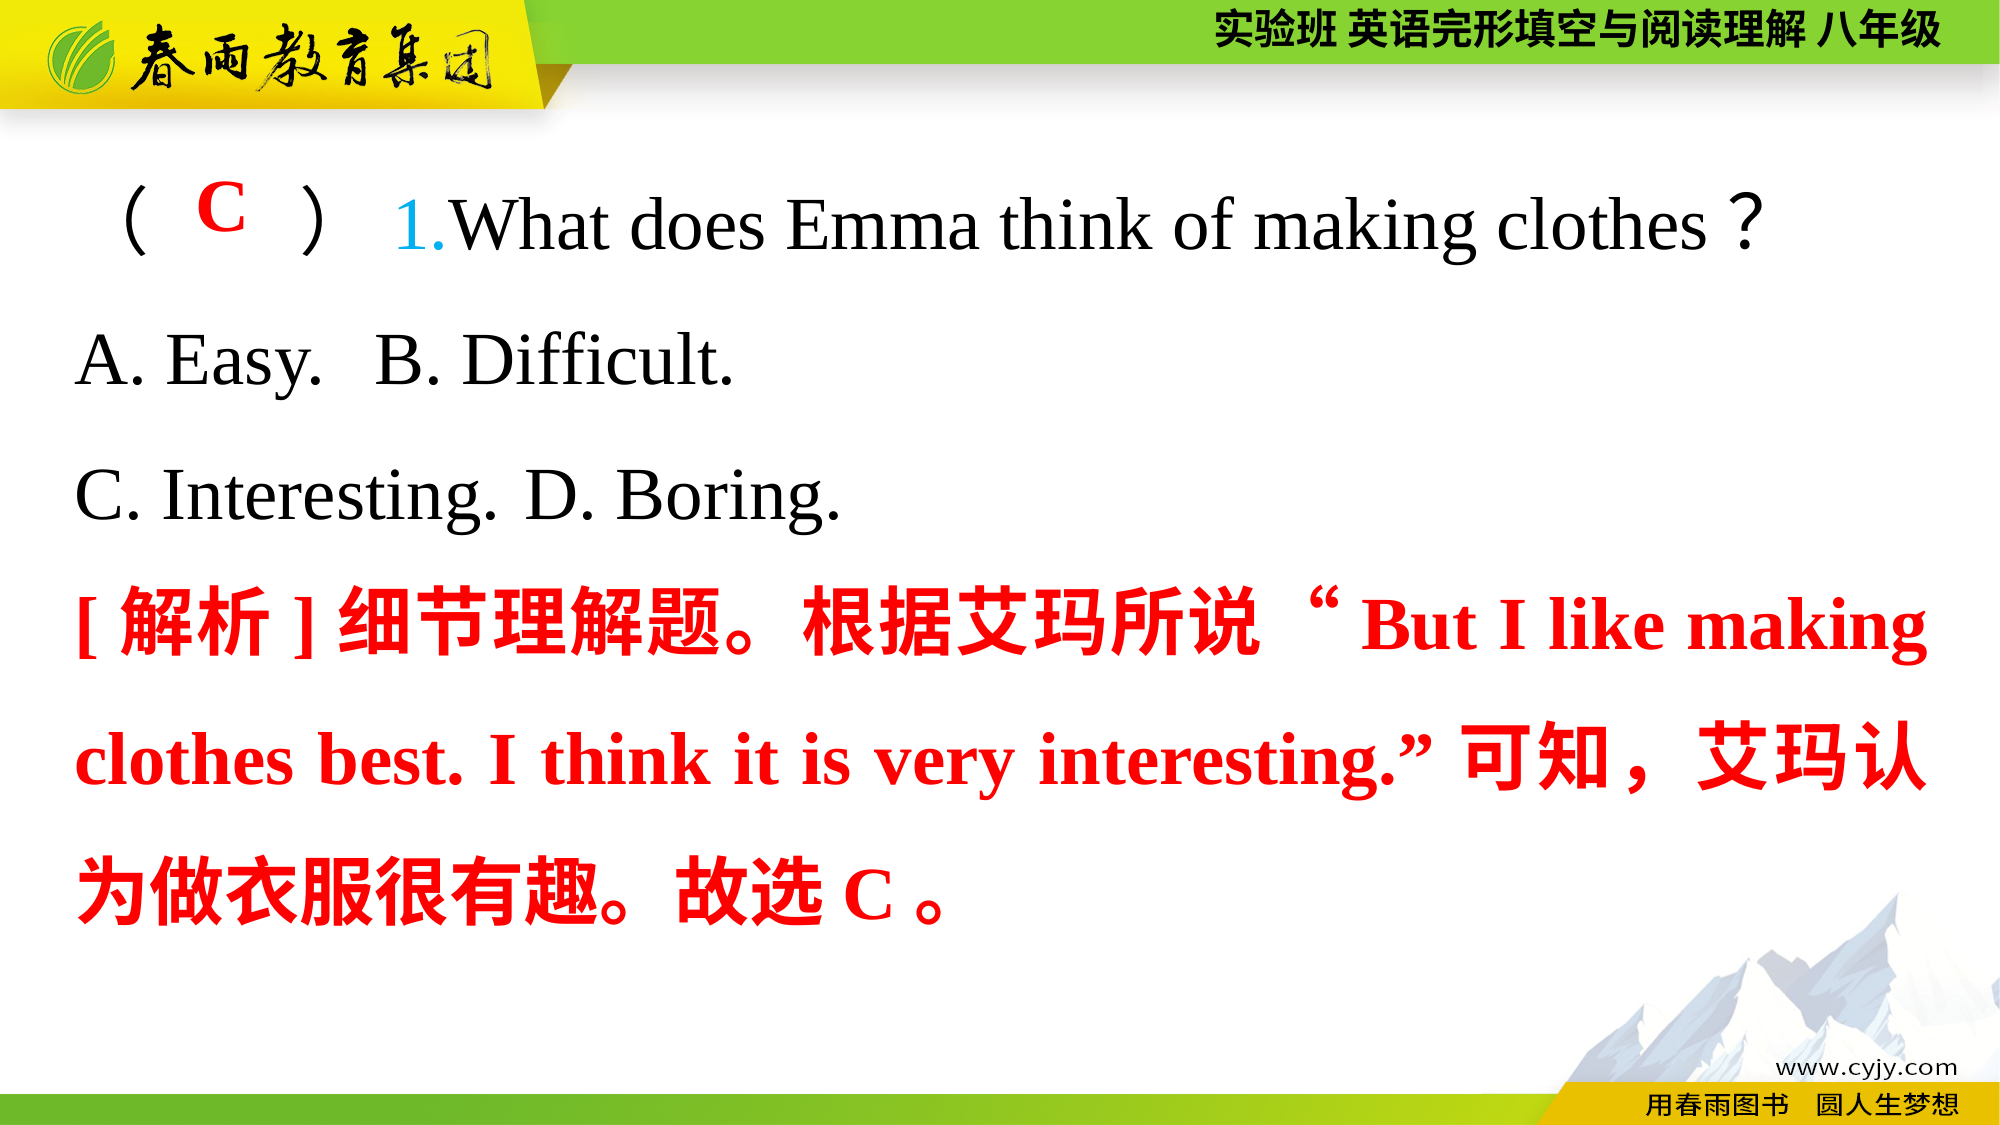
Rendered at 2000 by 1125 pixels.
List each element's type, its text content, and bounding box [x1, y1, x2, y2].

text_box C [161, 148, 265, 254]
list （ ）1.What does Emma think of making clothes？ A. Easy. B. Difficult. C. Interesting. D. Boring. [59, 122, 1944, 521]
text_box [解析]细节理解题。根据艾玛所说“But I like making clothes best. I think it is very interesting.”可知，艾玛认为做衣服很有趣。故选C。 [59, 521, 1944, 942]
picture [0, 0, 2000, 1125]
